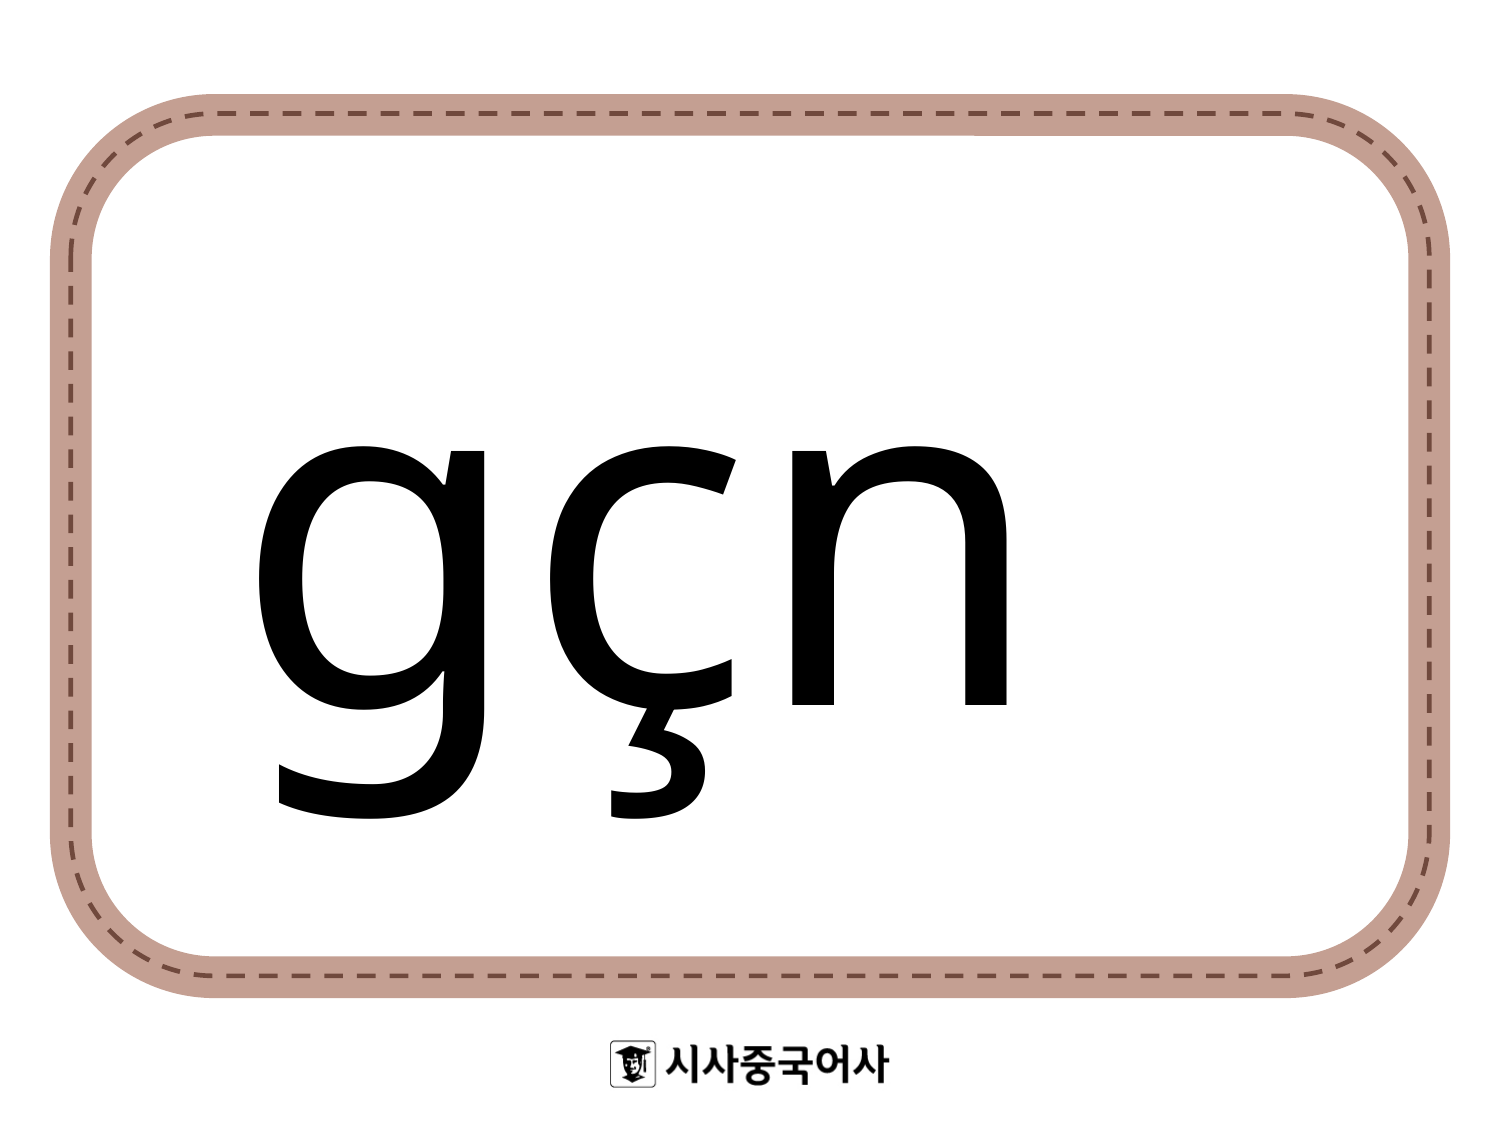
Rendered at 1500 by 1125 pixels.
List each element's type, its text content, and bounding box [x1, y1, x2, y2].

picture [602, 1034, 898, 1094]
text_box gçn [145, 189, 1354, 853]
